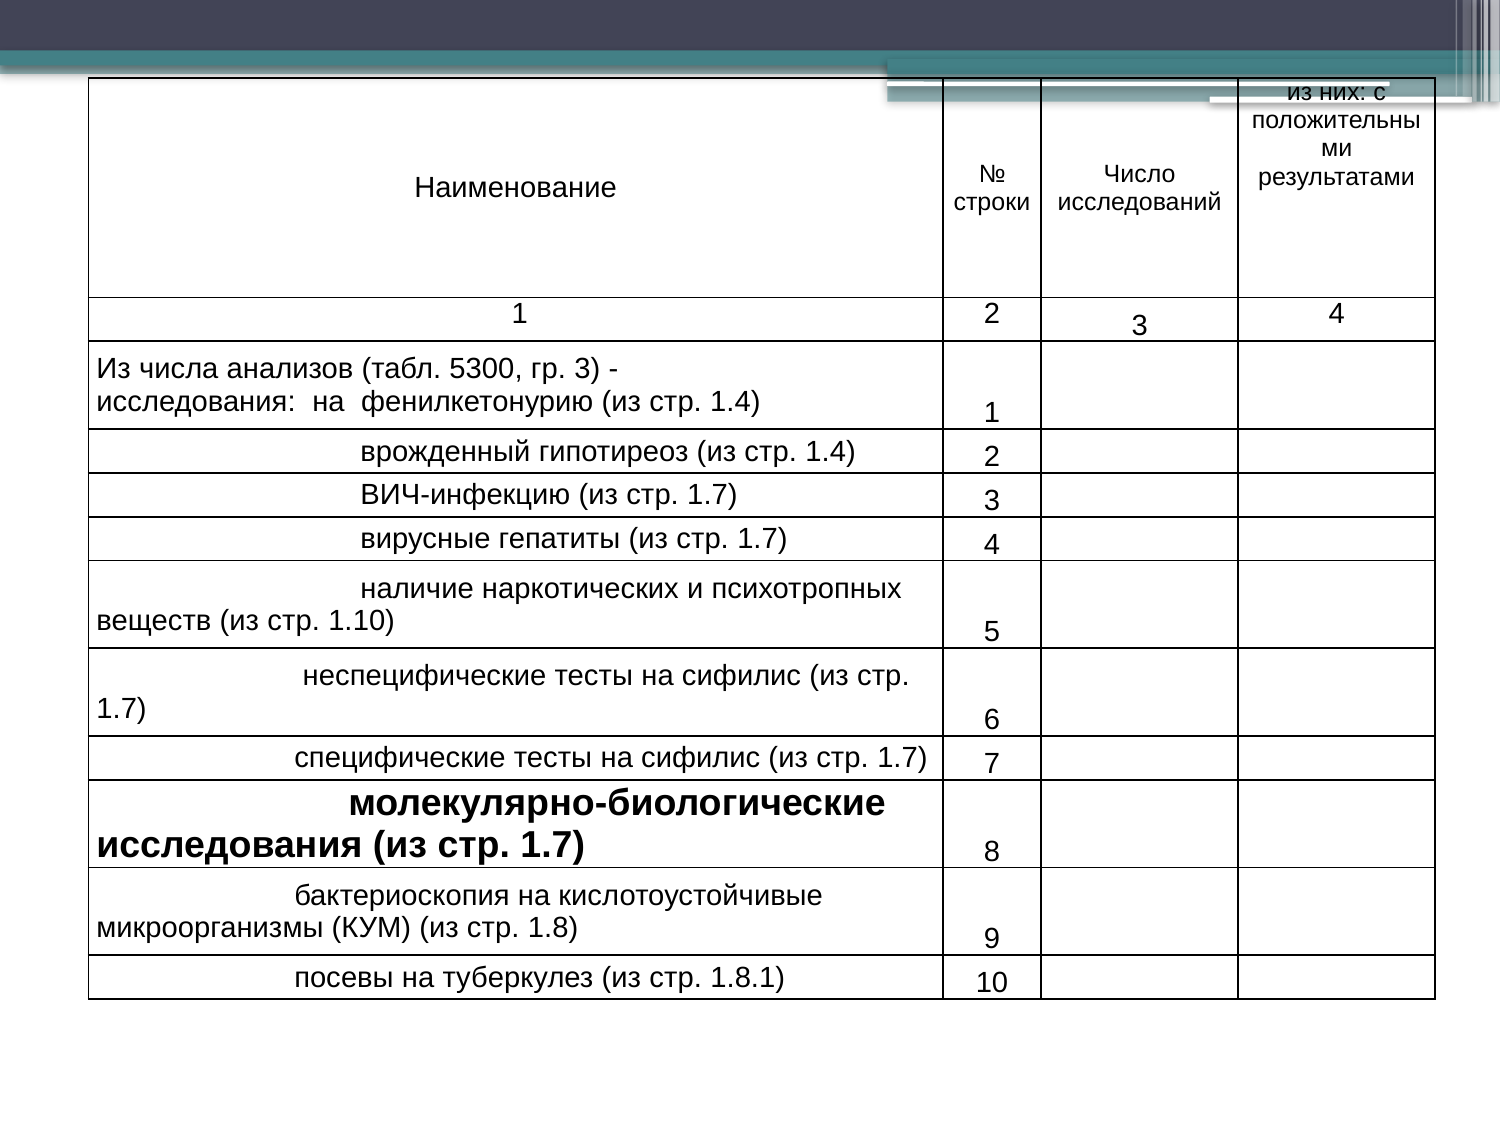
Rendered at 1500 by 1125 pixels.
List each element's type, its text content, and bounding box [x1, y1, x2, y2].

table_cell 2 [944, 298, 1040, 340]
table_cell 8 [944, 781, 1040, 867]
table_header Число исследований [1042, 79, 1237, 297]
table_cell неспецифические тесты на сифилис (из стр. 1.7) [89, 649, 942, 735]
table_cell [1042, 868, 1237, 954]
table_cell Из числа анализов (табл. 5300, гр. 3) - исследования: на фенилкетонурию (из стр. 1.4) [89, 342, 942, 428]
table_cell вирусные гепатиты (из стр. 1.7) [89, 518, 942, 560]
table_cell специфические тесты на сифилис (из стр. 1.7) [89, 737, 942, 779]
table_cell [1042, 649, 1237, 735]
table_cell 7 [944, 737, 1040, 779]
table_cell [1042, 430, 1237, 472]
table_cell 3 [1042, 298, 1237, 340]
table_header № строки [944, 79, 1040, 297]
table_cell [1239, 342, 1434, 428]
table_cell [1239, 781, 1434, 867]
table_cell [1042, 518, 1237, 560]
table_cell [1042, 781, 1237, 867]
table_cell 4 [1239, 298, 1434, 340]
table_cell 9 [944, 868, 1040, 954]
table_cell [1239, 956, 1434, 998]
table_cell посевы на туберкулез (из стр. 1.8.1) [89, 956, 942, 998]
table_cell [1239, 430, 1434, 472]
table_cell наличие наркотических и психотропных веществ (из стр. 1.10) [89, 561, 942, 647]
table_cell [1239, 649, 1434, 735]
table_cell [1239, 868, 1434, 954]
table_cell 10 [944, 956, 1040, 998]
table_cell молекулярно-биологические исследования (из стр. 1.7) [89, 781, 942, 867]
table_cell [1239, 561, 1434, 647]
table_cell [1042, 956, 1237, 998]
table_cell [1042, 561, 1237, 647]
table_cell 1 [944, 342, 1040, 428]
table_cell [1042, 474, 1237, 516]
table_cell ВИЧ-инфекцию (из стр. 1.7) [89, 474, 942, 516]
table_cell [1042, 737, 1237, 779]
table_header Наименование [89, 79, 942, 297]
table_cell [1239, 474, 1434, 516]
table_cell [1042, 342, 1237, 428]
table_cell 5 [944, 561, 1040, 647]
table_cell врожденный гипотиреоз (из стр. 1.4) [89, 430, 942, 472]
table_cell 1 [89, 298, 942, 340]
table_cell [1239, 737, 1434, 779]
table_header из них: с положительными результатами [1239, 79, 1434, 297]
table_cell бактериоскопия на кислотоустойчивые микроорганизмы (КУМ) (из стр. 1.8) [89, 868, 942, 954]
table_cell 3 [944, 474, 1040, 516]
table_cell 6 [944, 649, 1040, 735]
table_cell 2 [944, 430, 1040, 472]
table_cell 4 [944, 518, 1040, 560]
table_cell [1239, 518, 1434, 560]
